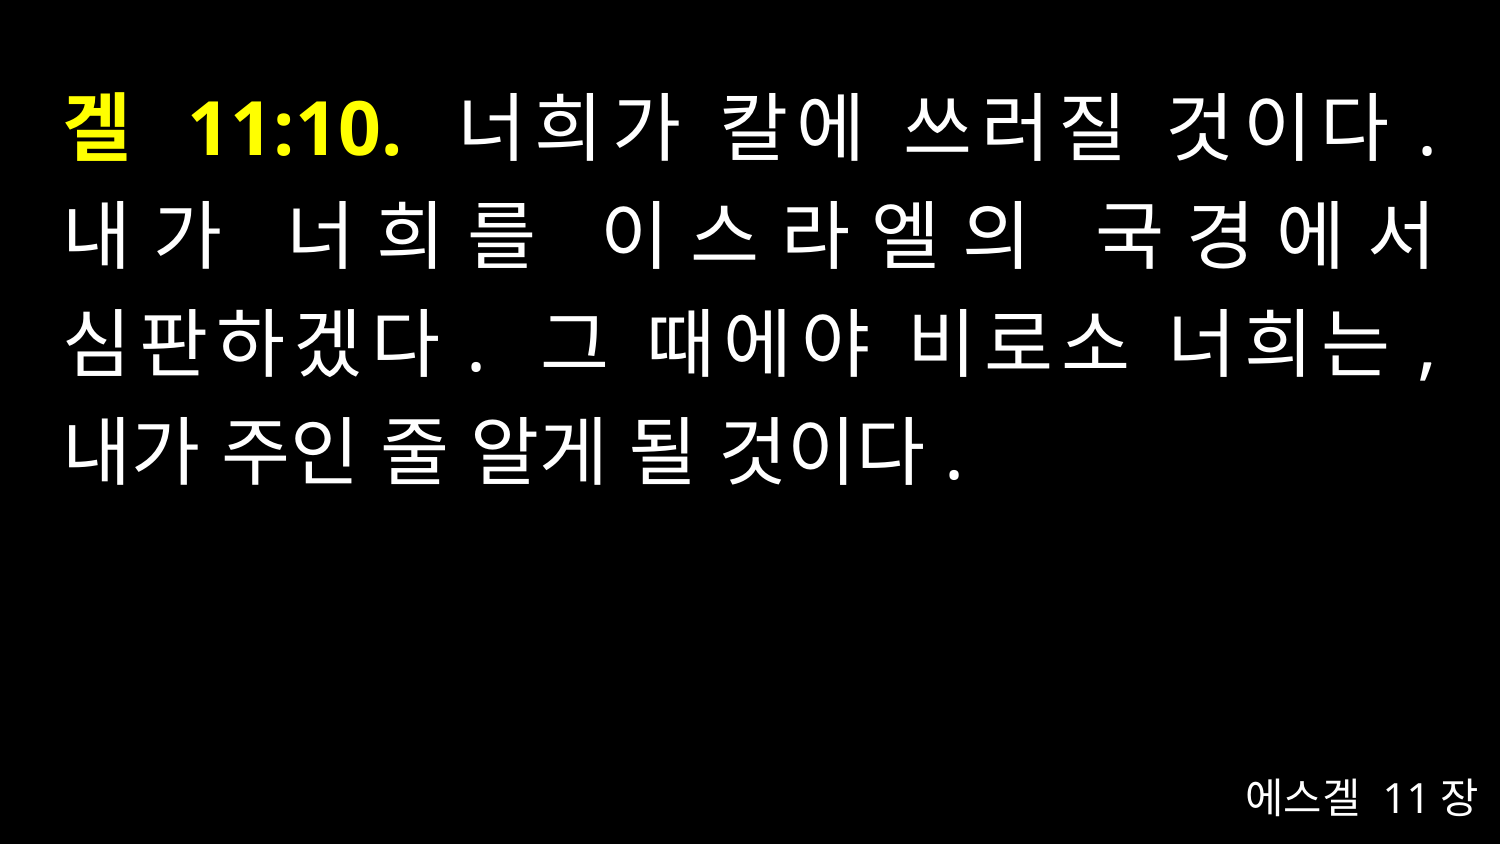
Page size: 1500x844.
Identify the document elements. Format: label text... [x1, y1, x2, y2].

title 겔 11:10. 너희가 칼에 쓰러질 것이다. 내가 너희를 이스라엘의 국경에서 심판하겠다. 그 때에야 비로소 너희는, 내가 주인 줄 알게 될 것이다. [0, 0, 1500, 844]
subtitle 에스겔 11장 [916, 770, 1500, 844]
